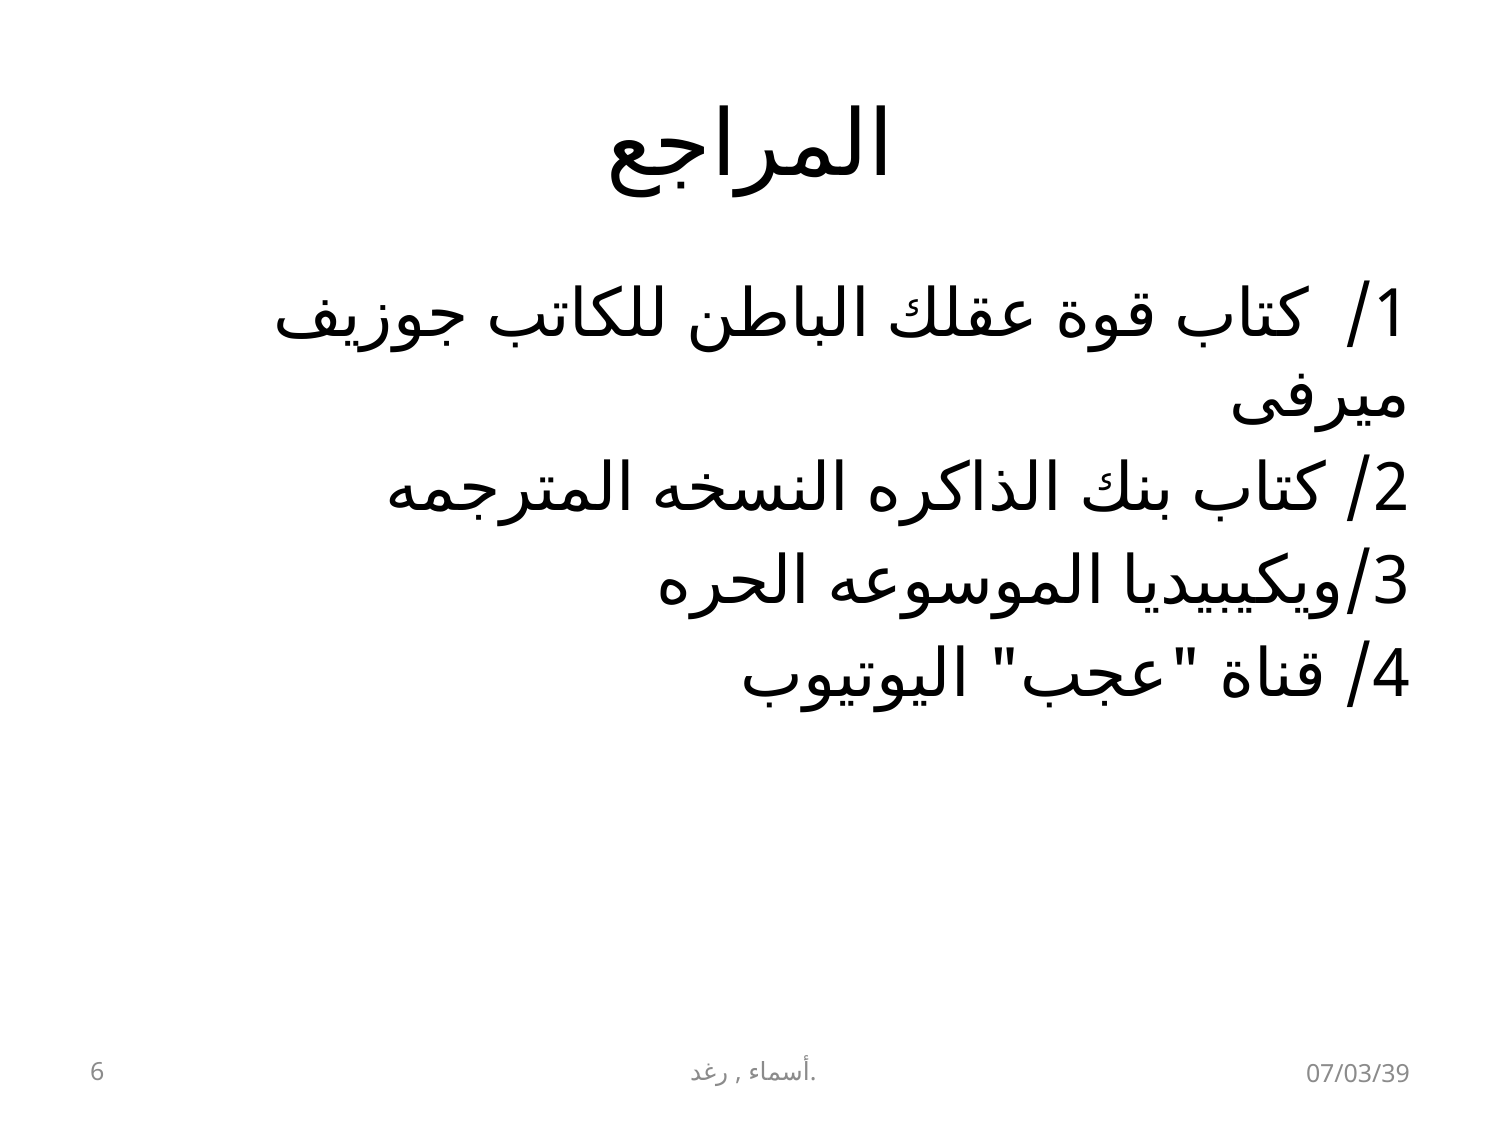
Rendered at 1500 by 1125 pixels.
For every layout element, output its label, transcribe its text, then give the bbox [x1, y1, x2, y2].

footer أسماء ,رغد. [512, 1042, 988, 1103]
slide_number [1074, 1042, 1425, 1103]
slide_number 6 [75, 1042, 425, 1103]
list 1/ كتاب قوة عقلك الباطن للكاتب جوزيف ميرفى 2/ كتاب بنك الذاكره النسخه المترجمه 3/ويكيبيديا الموسوعه الحره 4/ قناة "عجب" اليوتيوب [75, 262, 1425, 1005]
title المراجع [75, 45, 1425, 233]
